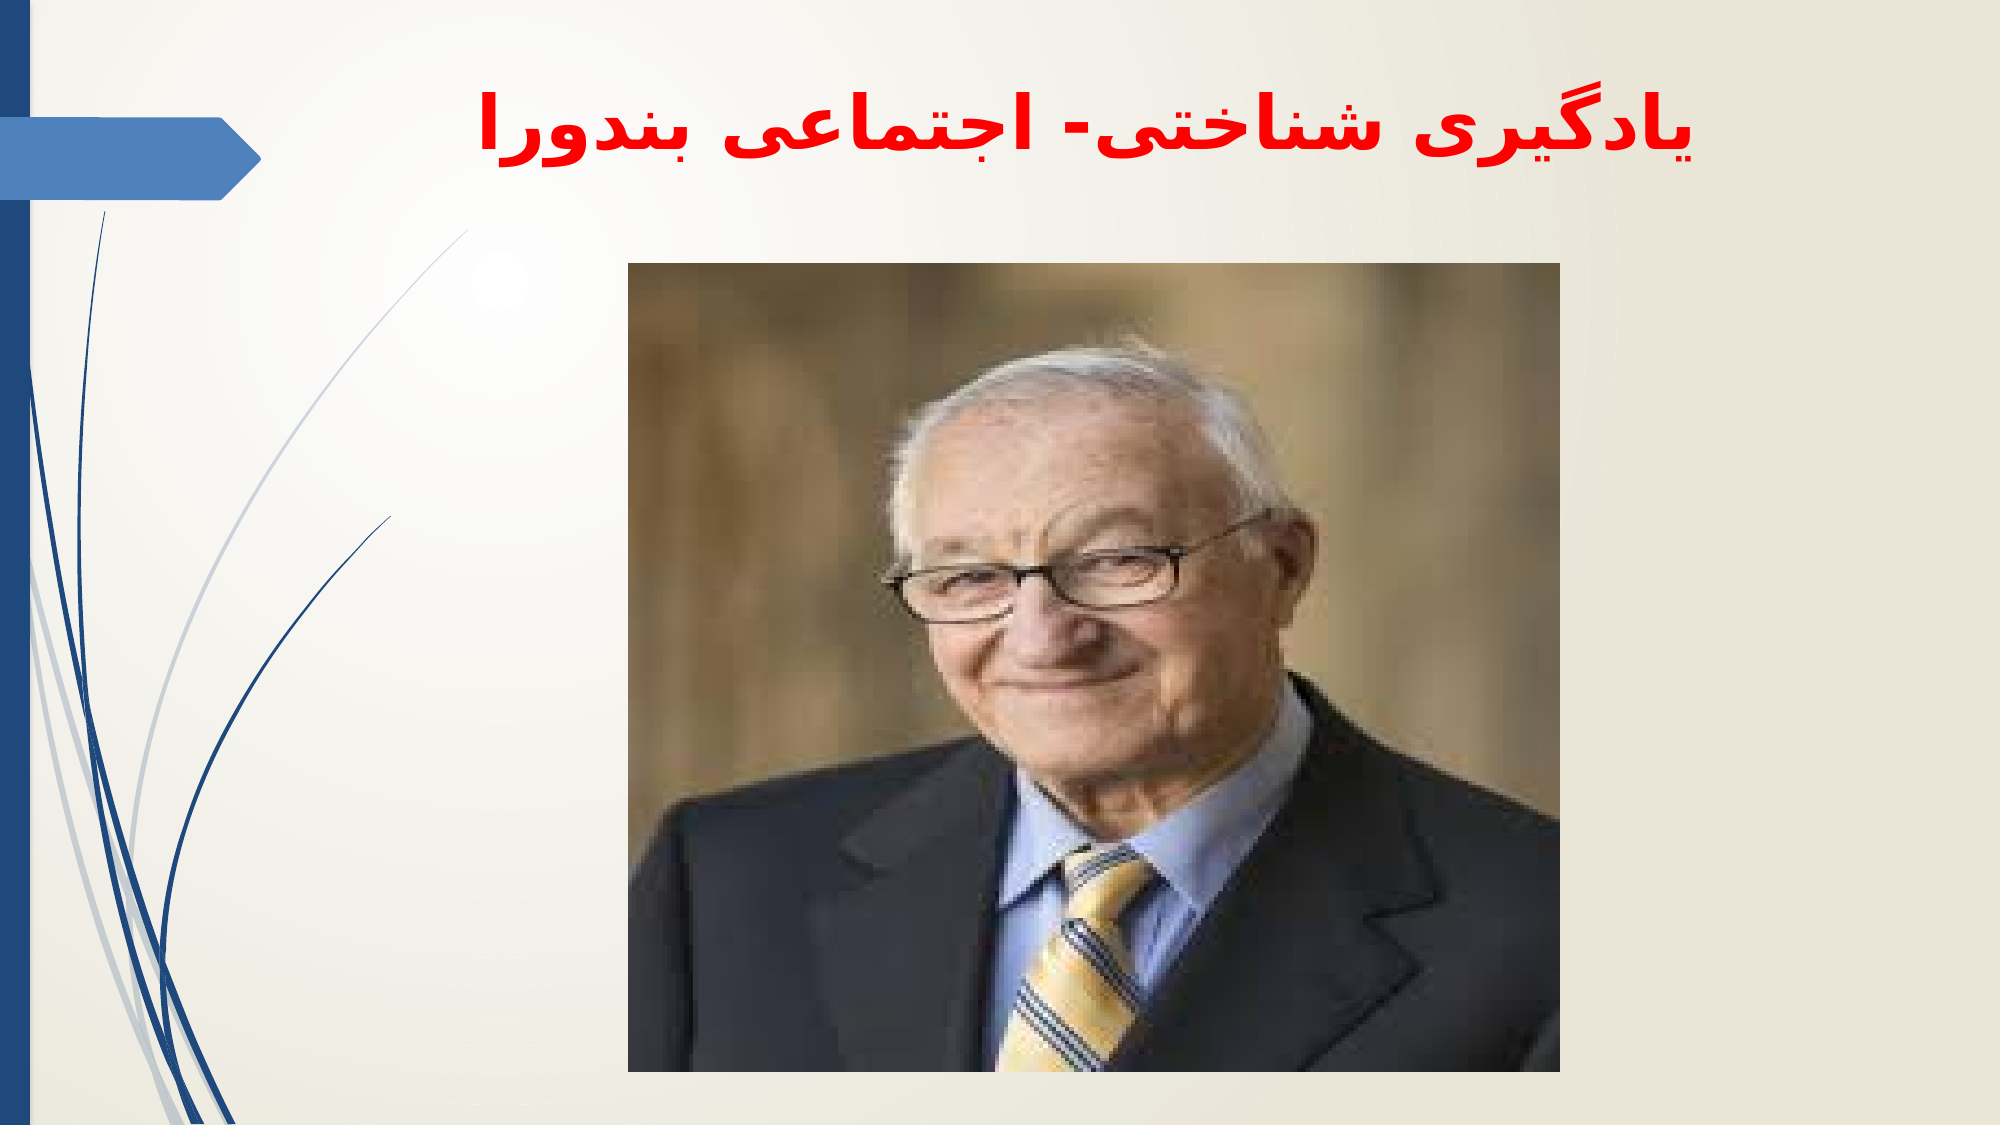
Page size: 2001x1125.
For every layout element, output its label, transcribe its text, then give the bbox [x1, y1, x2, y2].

list یادگیری شناختی- اجتماعی بندورا [355, 66, 1819, 687]
picture [628, 263, 1560, 1072]
